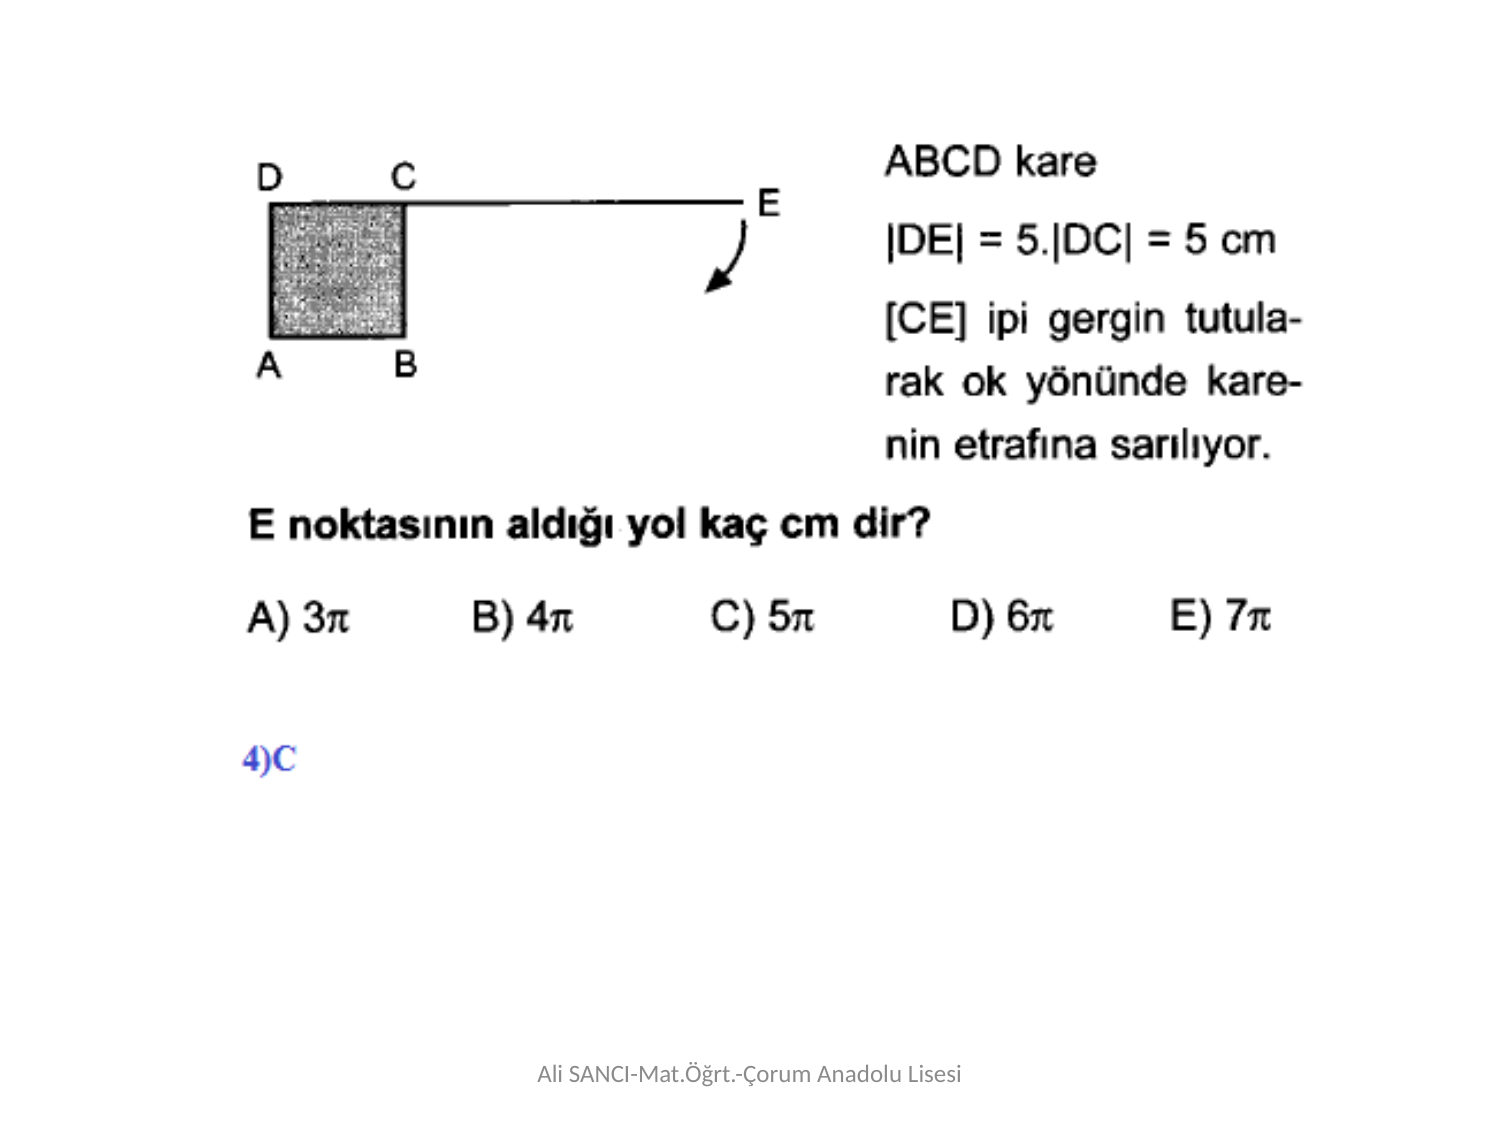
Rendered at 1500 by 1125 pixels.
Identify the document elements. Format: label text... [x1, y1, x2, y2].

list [194, 113, 1354, 799]
footer Ali SANCI-Mat.Öğrt.-Çorum Anadolu Lisesi [512, 1042, 988, 1103]
